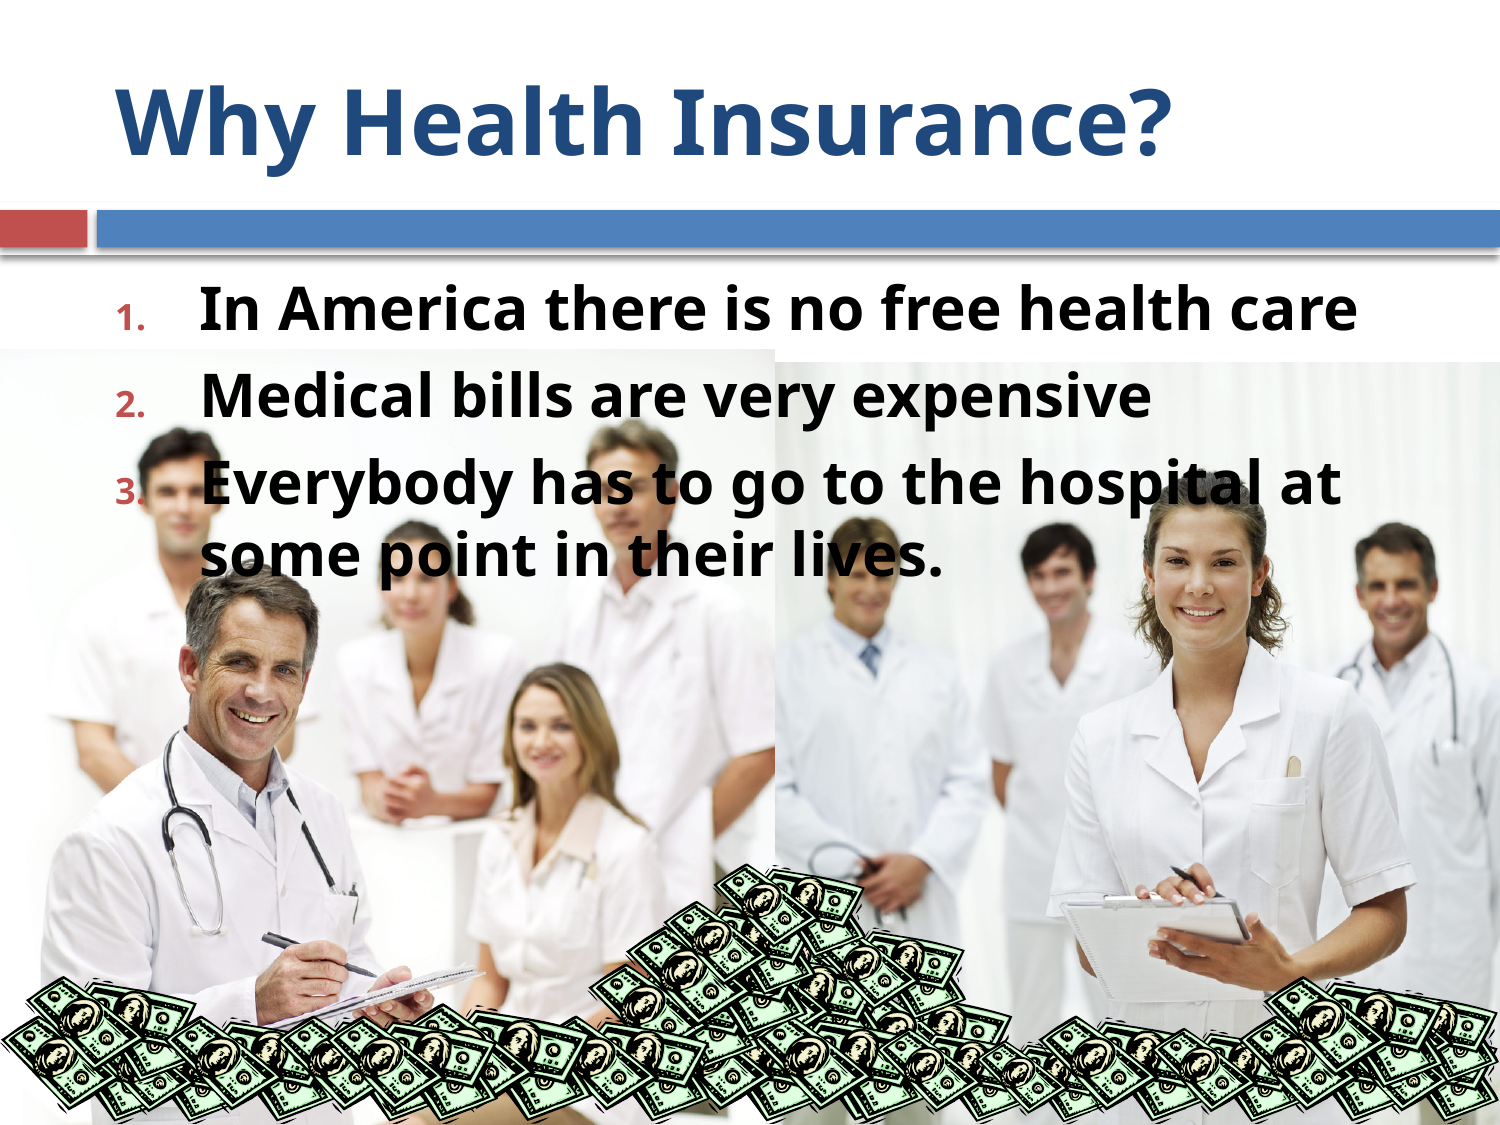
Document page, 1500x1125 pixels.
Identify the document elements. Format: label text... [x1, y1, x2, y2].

list In America there is no free health care Medical bills are very expensive Everybody has to go to the hospital at some point in their lives. [100, 262, 1438, 361]
picture [0, 349, 1500, 1125]
title Why Health Insurance? [100, 37, 1438, 200]
